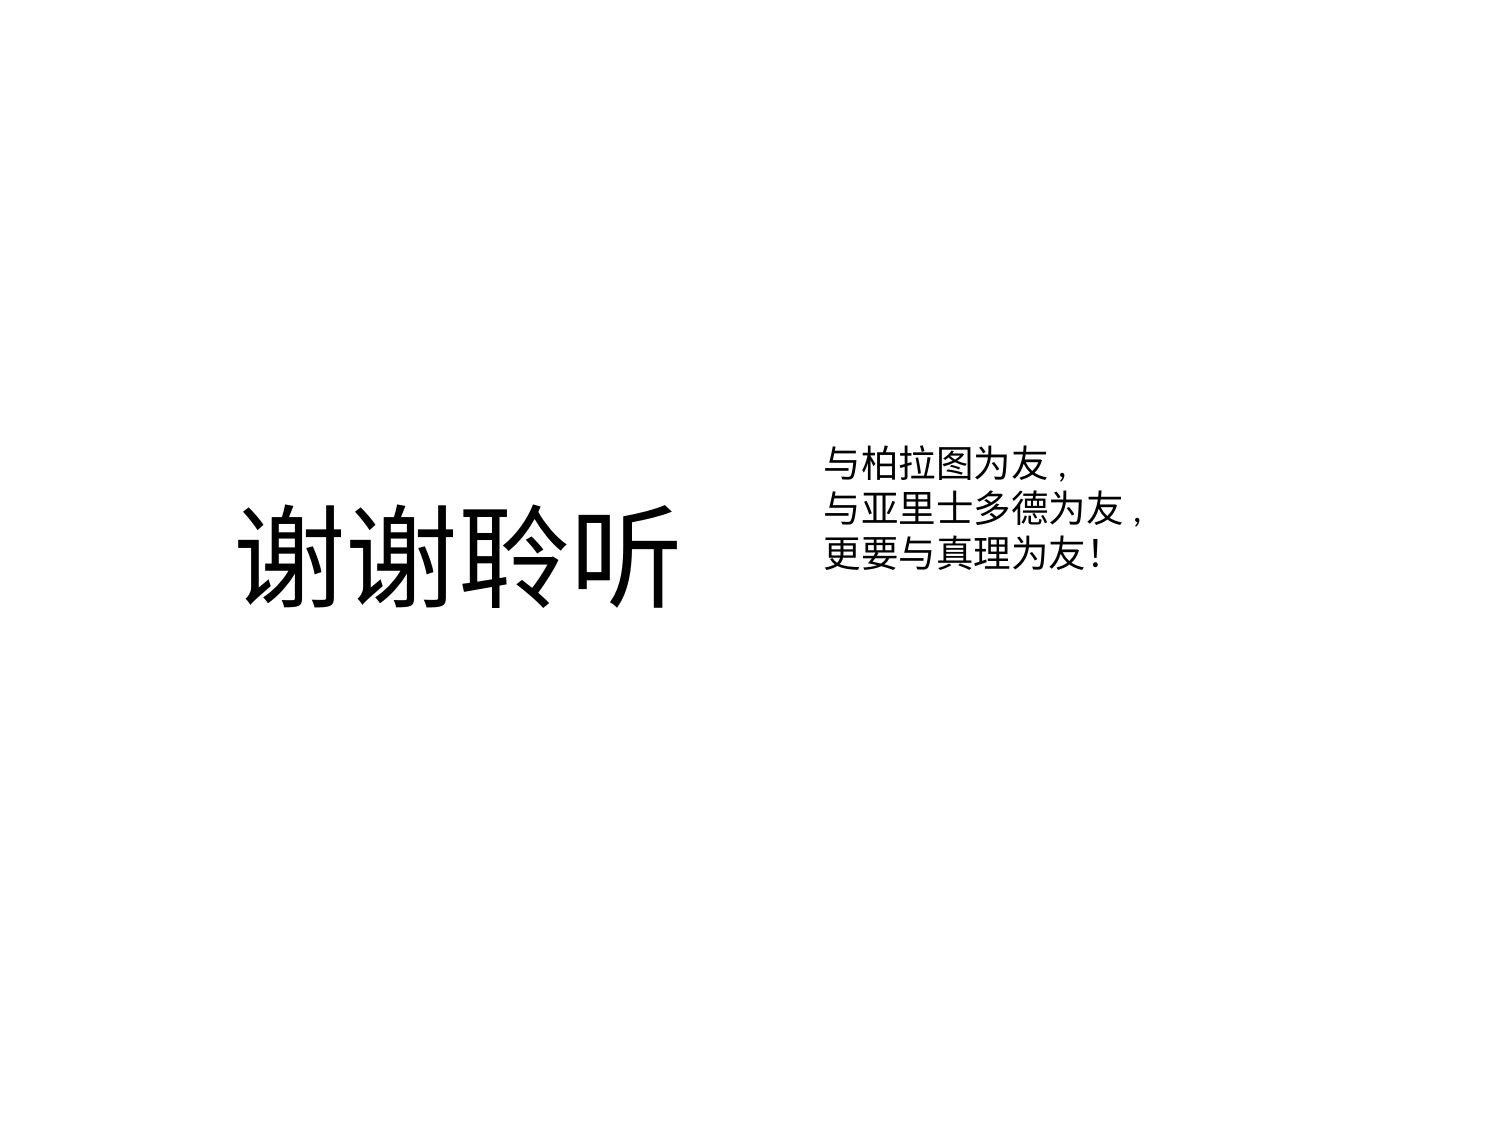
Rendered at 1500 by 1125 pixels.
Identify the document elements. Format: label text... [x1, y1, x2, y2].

text_box 谢谢聆听 [218, 479, 727, 630]
text_box 与柏拉图为友, 与亚里士多德为友, 更要与真理为友！ [809, 432, 1365, 583]
